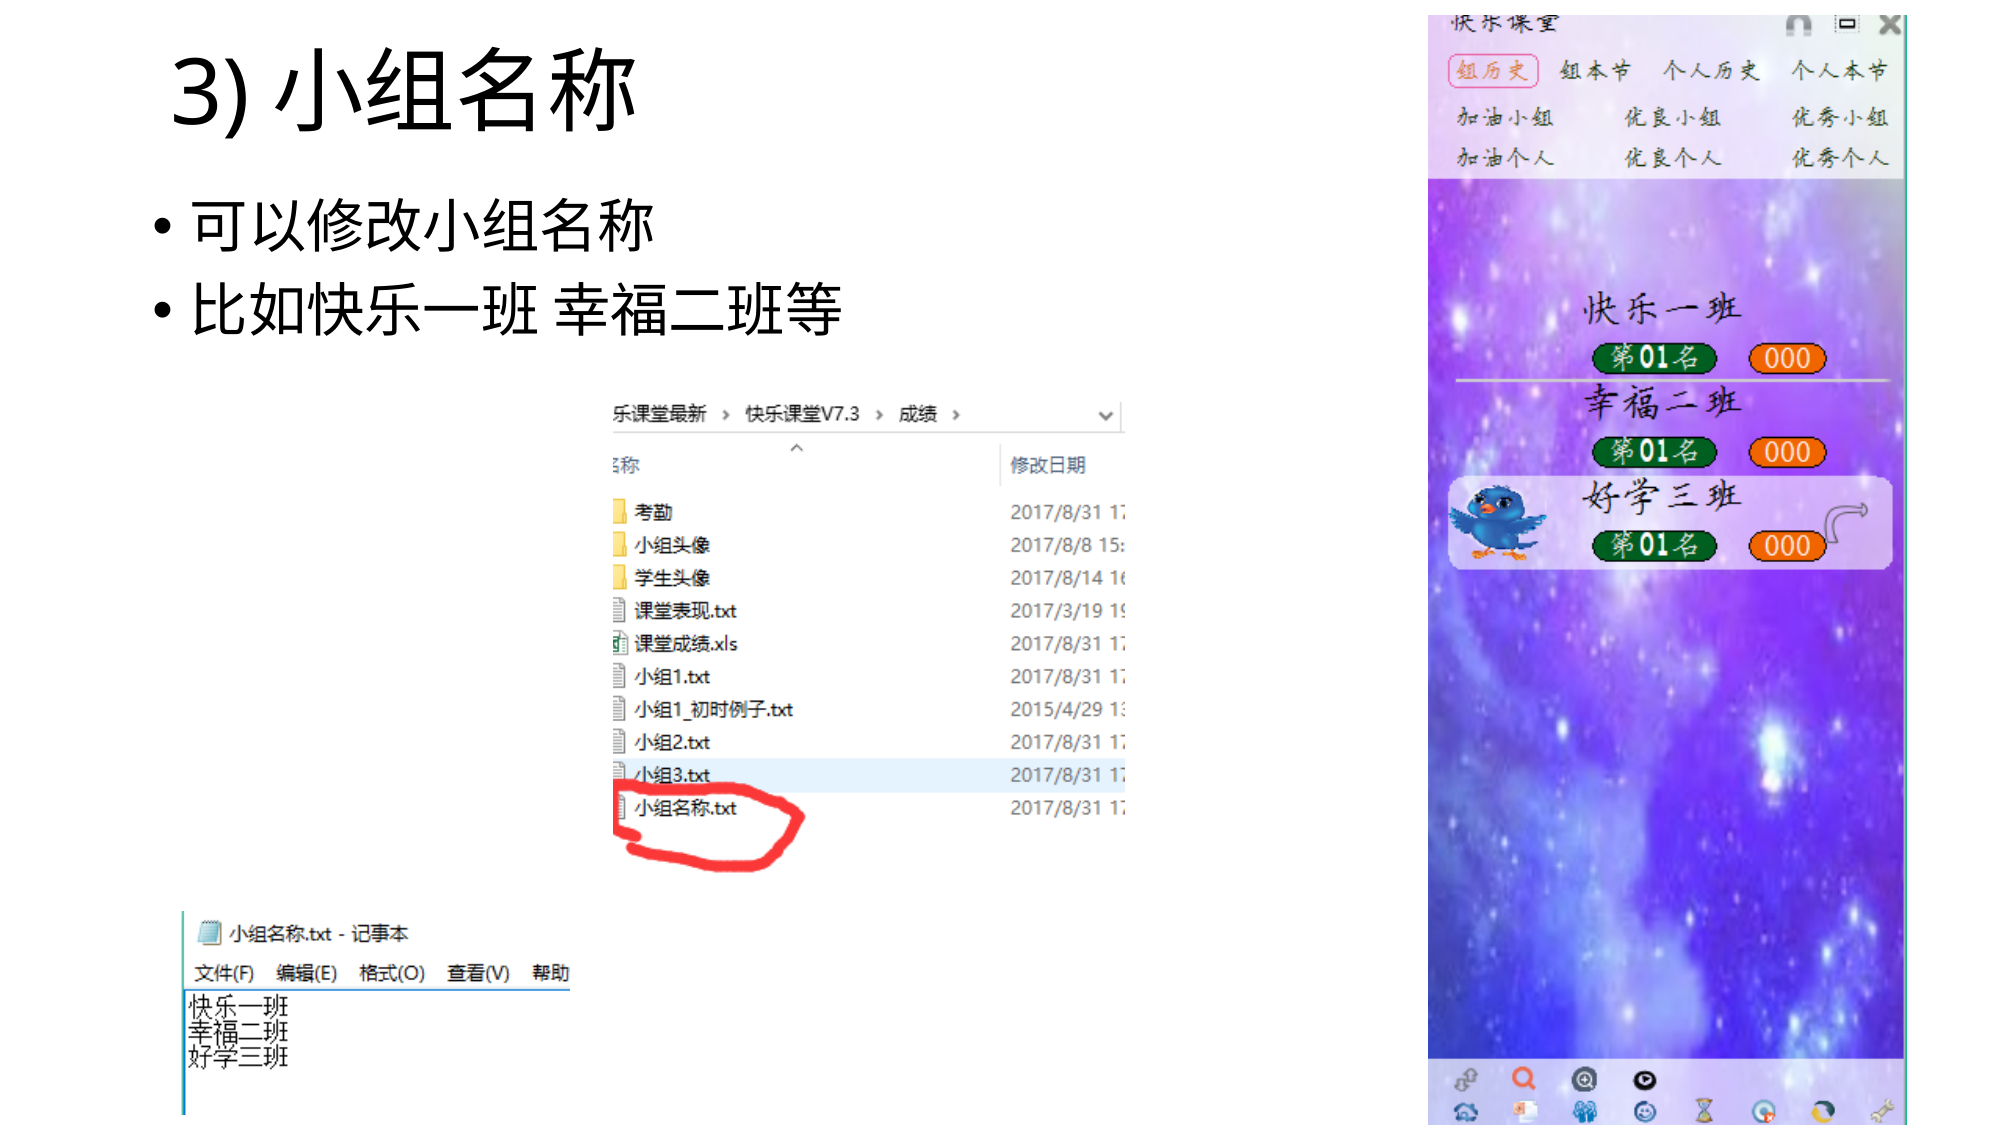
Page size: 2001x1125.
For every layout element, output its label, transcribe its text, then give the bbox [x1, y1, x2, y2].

picture [1428, 15, 1907, 1125]
picture [181, 911, 570, 1115]
list 可以修改小组名称 比如快乐一班 幸福二班等 [137, 189, 1428, 1014]
picture [613, 402, 1125, 915]
title 3)小组名称 [155, 21, 1428, 168]
